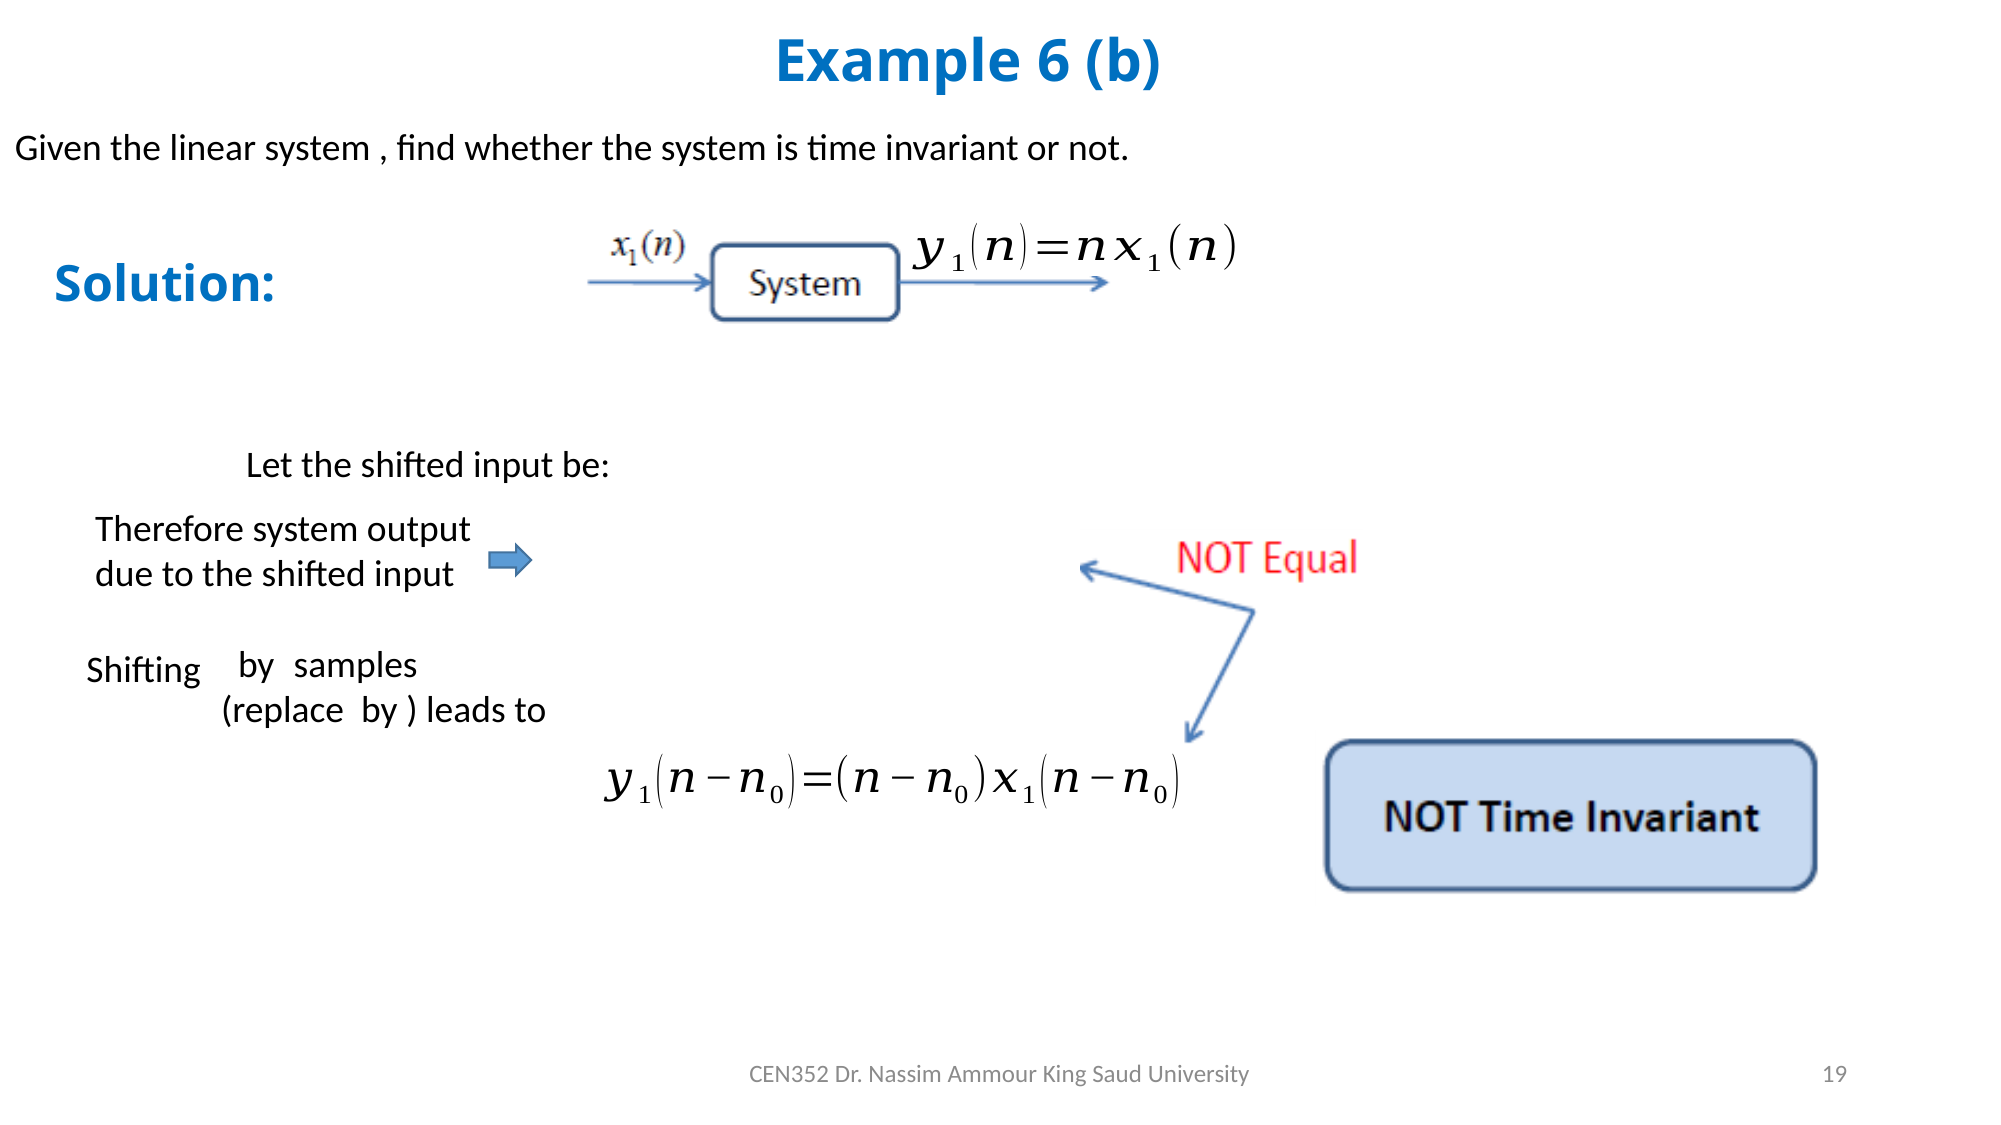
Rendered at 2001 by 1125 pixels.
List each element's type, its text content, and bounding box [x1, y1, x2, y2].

slide_number 19 [1412, 1042, 1863, 1103]
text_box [577, 214, 1239, 326]
text_box Shifting [71, 637, 233, 698]
text_box Solution: [40, 244, 292, 319]
text_box [488, 542, 533, 578]
footer CEN352 Dr. Nassim Ammour King Saud University [662, 1042, 1338, 1103]
text_box Therefore system output due to the shifted input [80, 496, 557, 601]
text_box Example 6 (b) [759, 15, 1193, 101]
picture [1080, 528, 1830, 906]
